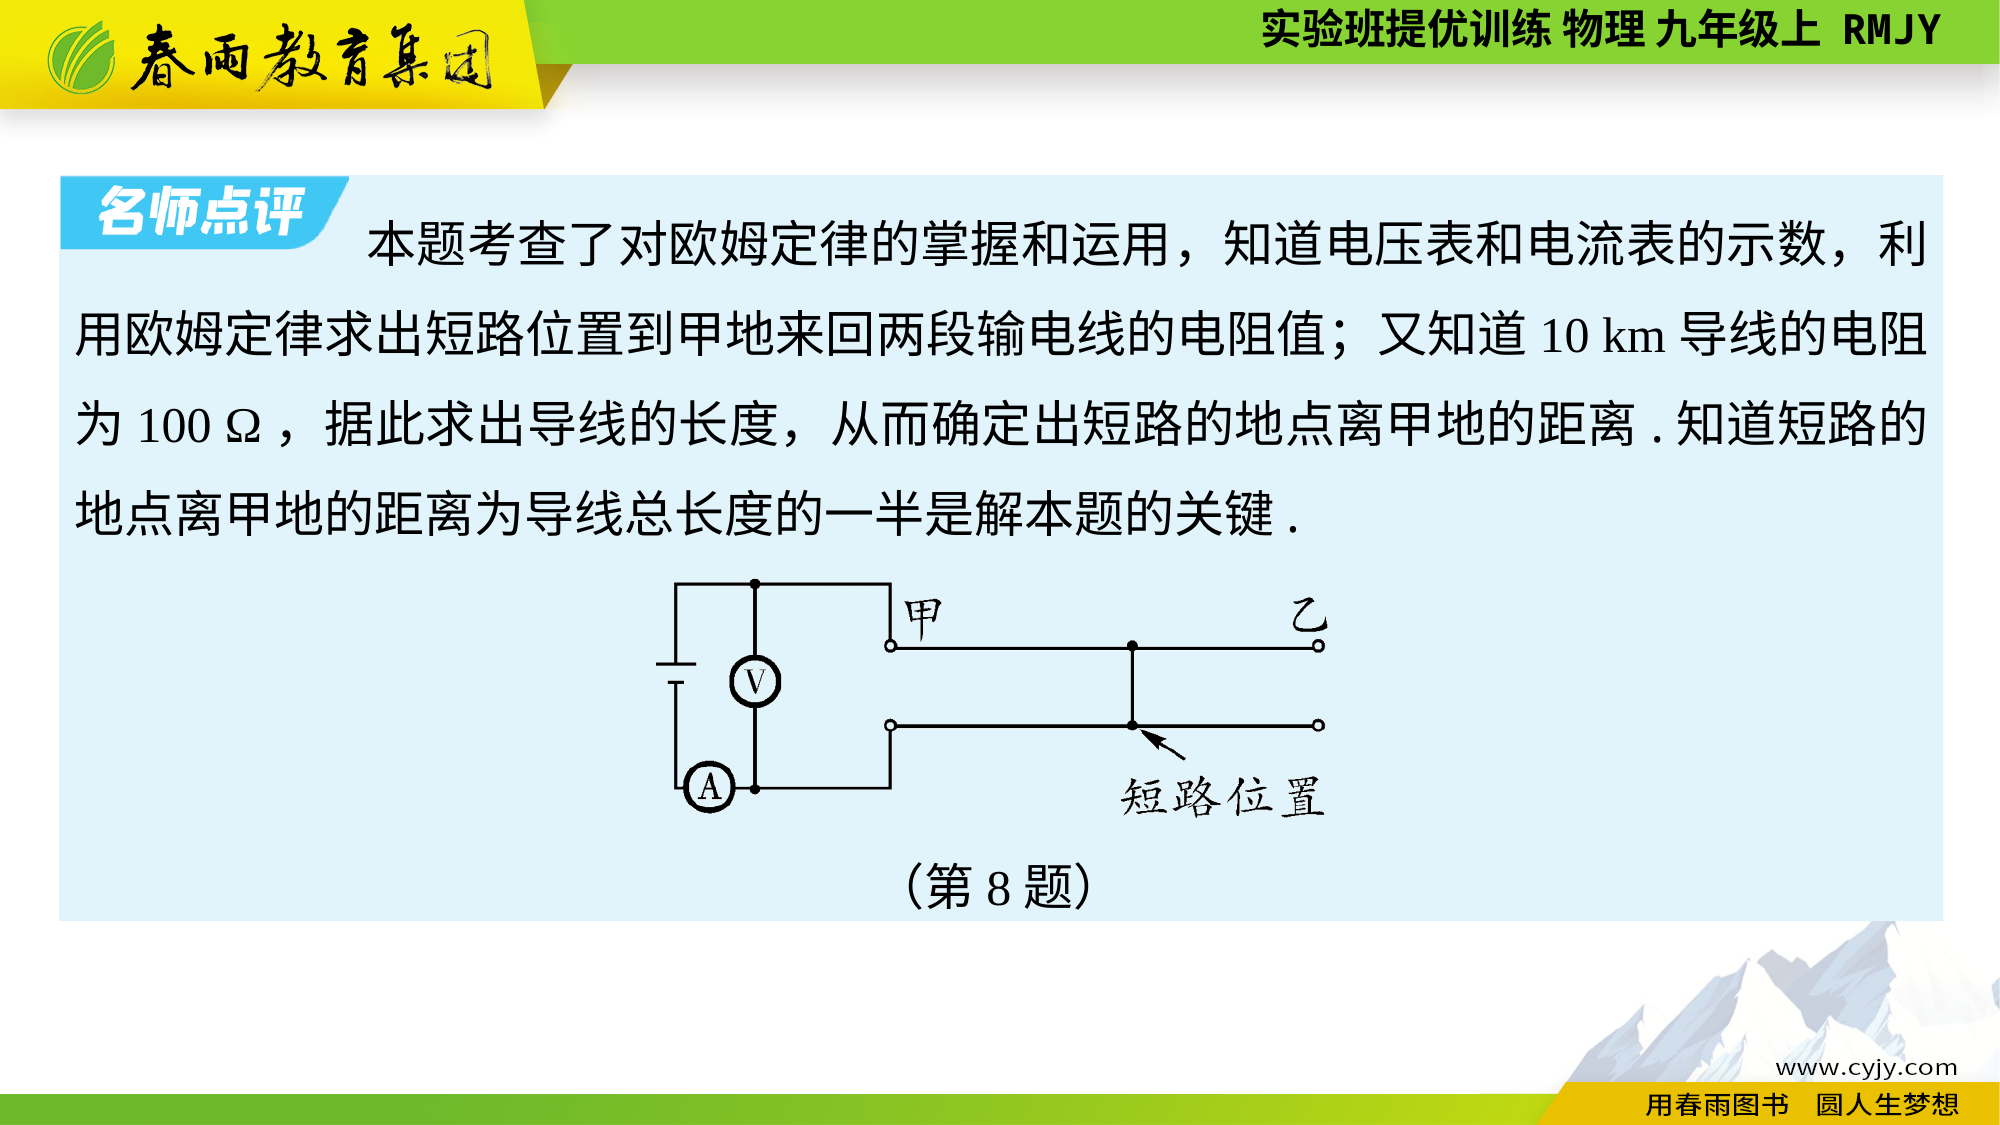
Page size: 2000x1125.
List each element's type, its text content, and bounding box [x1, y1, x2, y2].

picture [0, 0, 2000, 1125]
text_box 本题考查了对欧姆定律的掌握和运用，知道电压表和电流表的示数，利用欧姆定律求出短路位置到甲地来回两段输电线的电阻值；又知道10 km导线的电阻为100 Ω，据此求出导线的长度，从而确定出短路的地点离甲地的距离.知道短路的地点离甲地的距离为导线总长度的一半是解本题的关键. [59, 175, 1944, 922]
text_box （第8题） [859, 832, 1138, 923]
